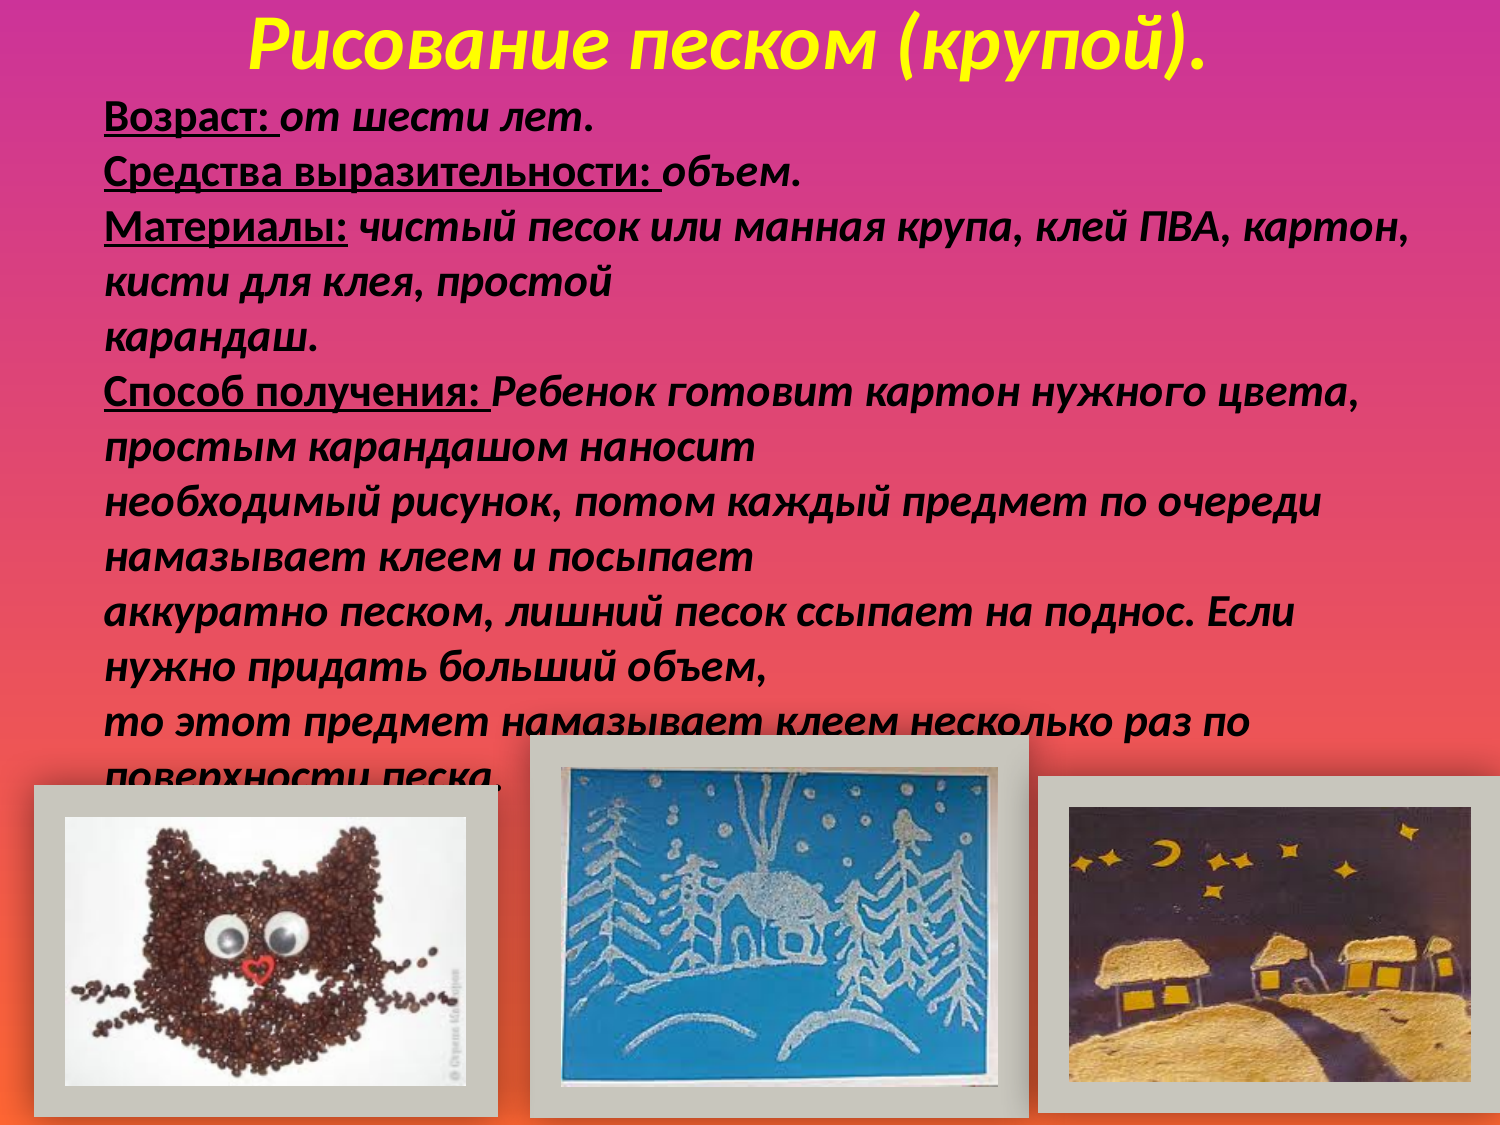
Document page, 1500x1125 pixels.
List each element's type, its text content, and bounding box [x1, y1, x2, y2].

title Рисование песком (крупой). Возраст: от шести лет. Средства выразительности: объем. Материалы: чистый песок или манная крупа, клей ПВА, картон, кисти для клея, простой карандаш. Способ получения: Ребенок готовит картон нужного цвета, простым карандашом наносит необходимый рисунок, потом каждый предмет по очереди намазывает клеем и посыпает аккуратно песком, лишний песок ссыпает на поднос. Если нужно придать больший объем, то этот предмет намазывает клеем несколько раз по поверхности песка. [88, 66, 1439, 761]
picture [1068, 806, 1471, 1083]
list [560, 766, 999, 1088]
picture [64, 816, 467, 1087]
